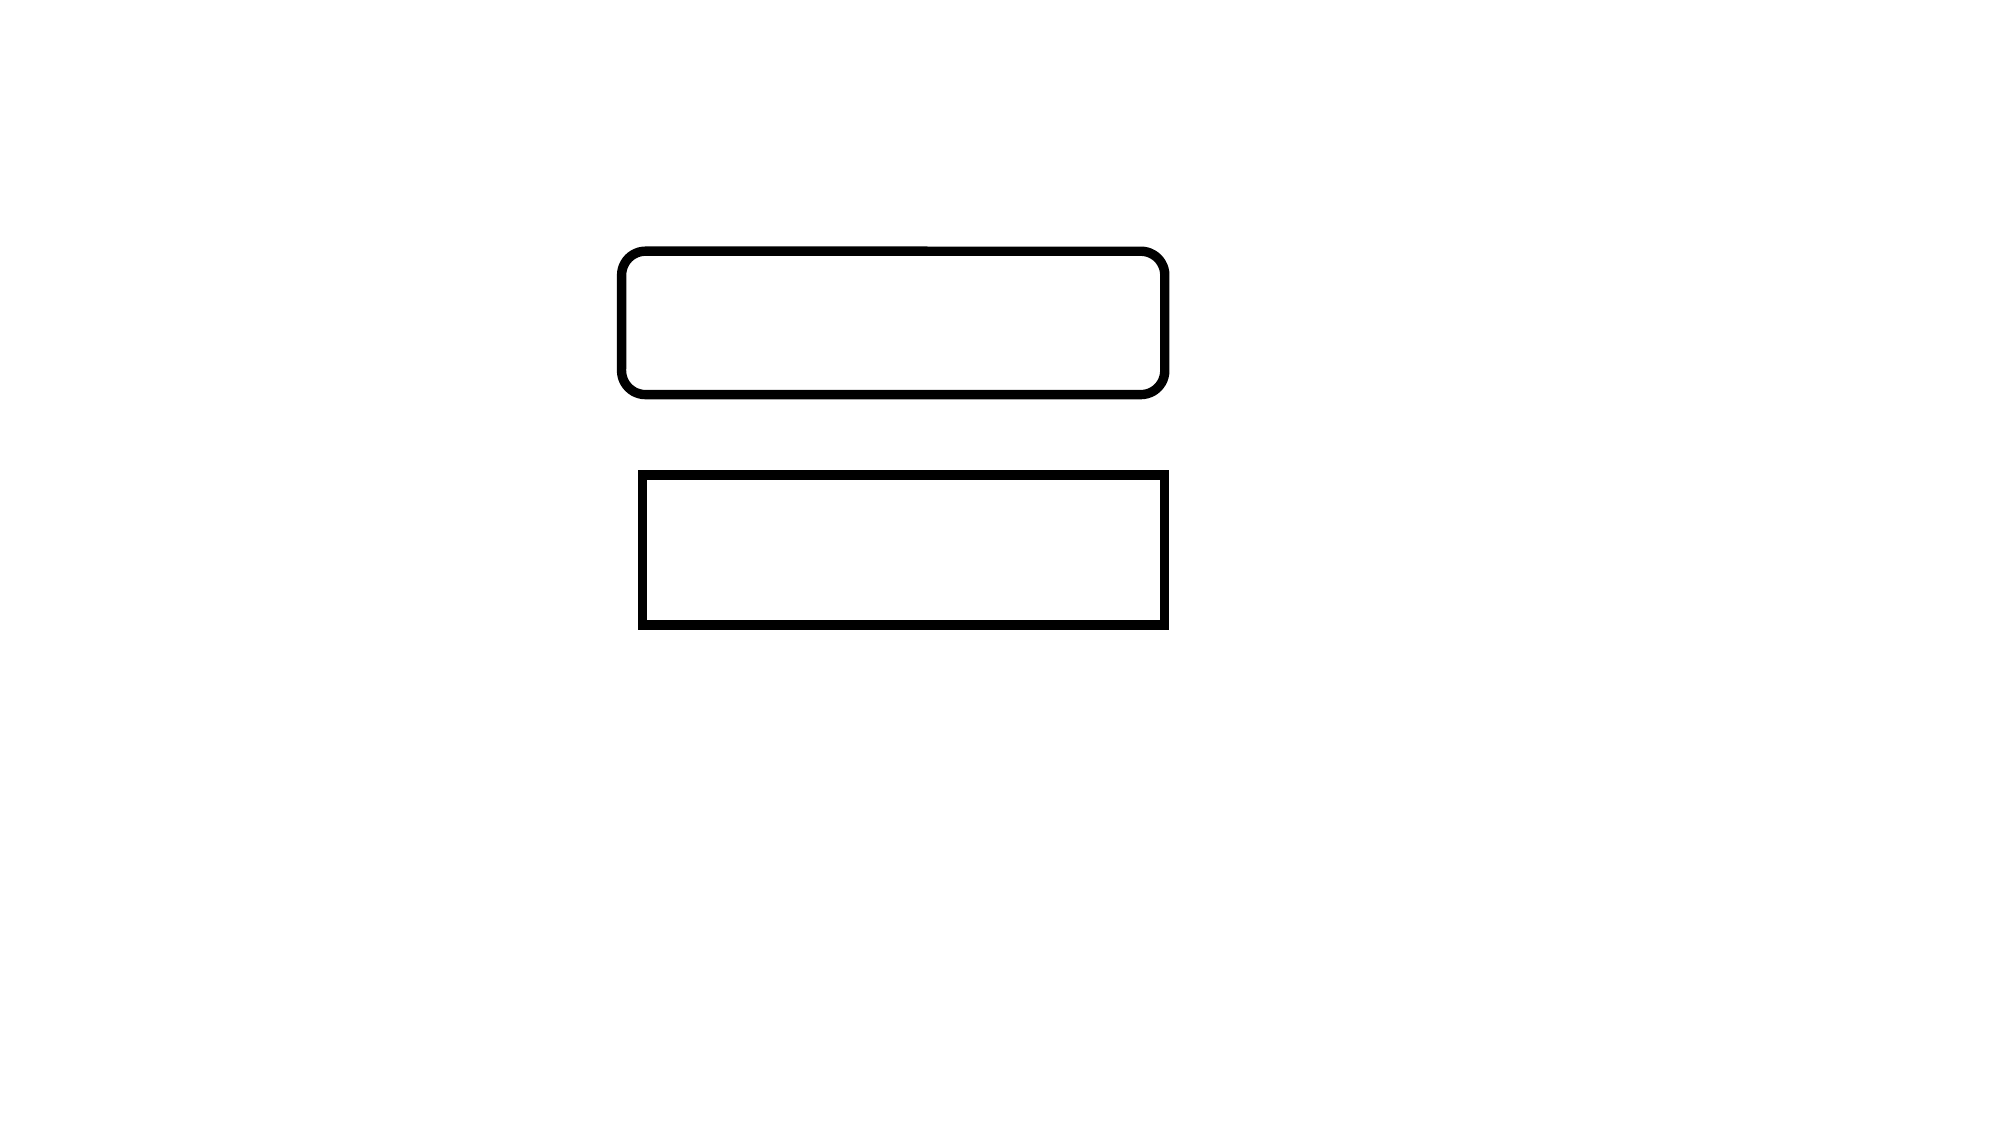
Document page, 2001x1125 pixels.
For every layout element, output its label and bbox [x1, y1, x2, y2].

text_box [641, 474, 1165, 626]
text_box [620, 250, 1166, 396]
